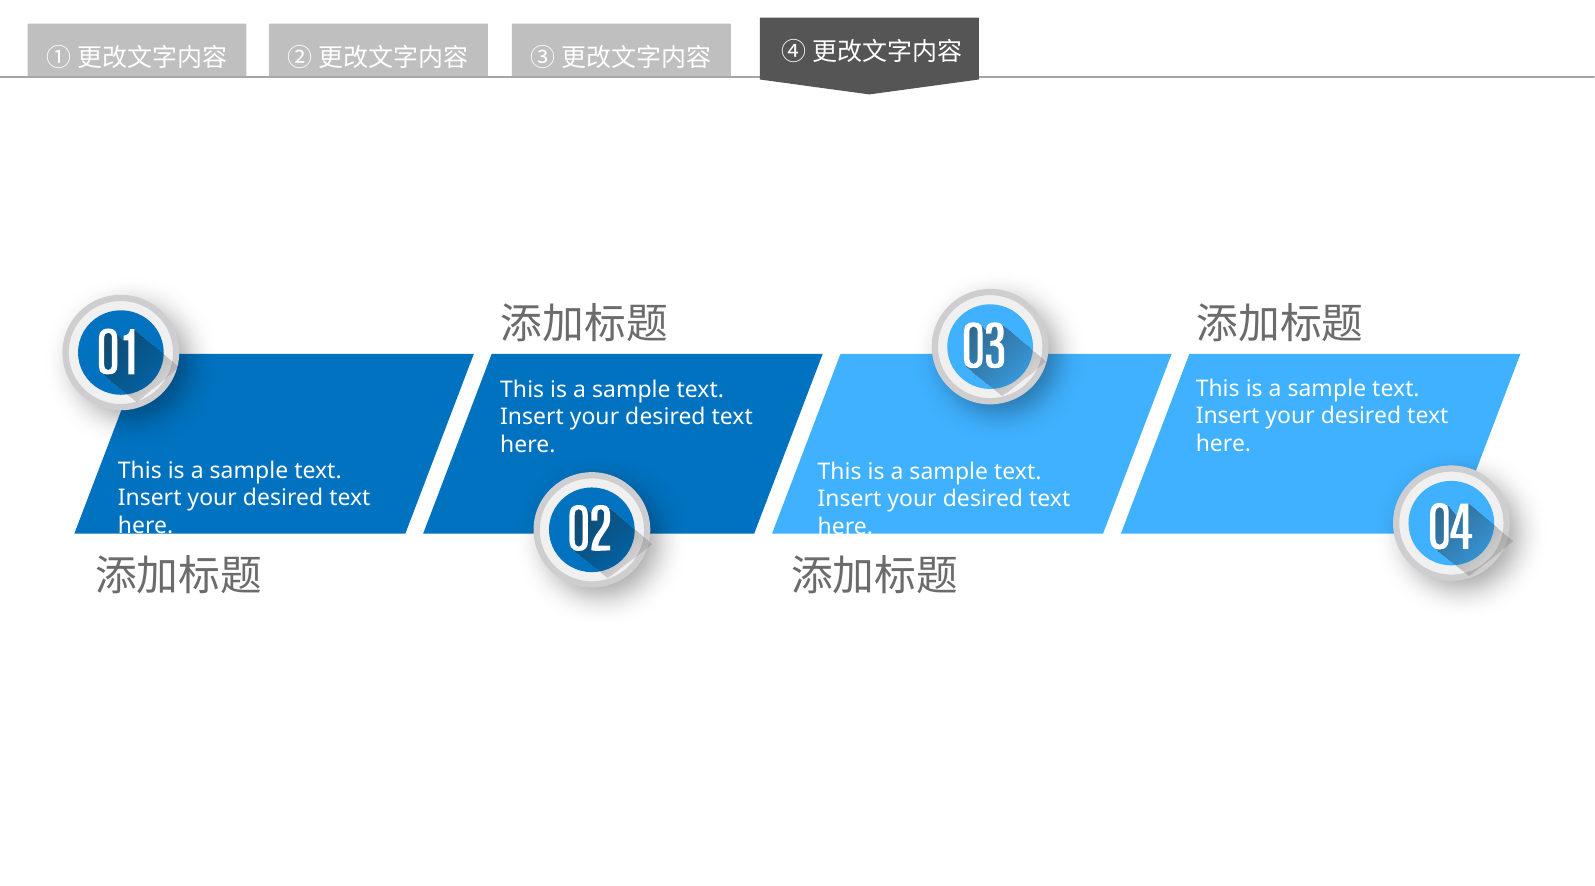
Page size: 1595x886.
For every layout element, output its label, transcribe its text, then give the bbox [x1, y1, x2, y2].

text_box This is a sample text. Insert your desired text here. [805, 450, 1121, 545]
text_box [0, 23, 697, 77]
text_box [536, 475, 652, 585]
text_box This is a sample text. Insert your desired text here. [488, 368, 804, 463]
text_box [1395, 468, 1514, 578]
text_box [65, 297, 179, 408]
text_box 添加标题 [488, 290, 680, 353]
text_box 添加标题 [83, 542, 275, 605]
text_box [422, 352, 824, 535]
text_box This is a sample text. Insert your desired text here. [1183, 367, 1499, 462]
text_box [702, 17, 1043, 95]
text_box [1047, 23, 1595, 77]
text_box 添加标题 [778, 542, 970, 605]
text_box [934, 291, 1046, 402]
text_box [770, 352, 1173, 535]
text_box 添加标题 [1184, 290, 1376, 353]
text_box [73, 352, 476, 535]
text_box This is a sample text. Insert your desired text here. [106, 449, 422, 544]
text_box [1121, 352, 1522, 535]
